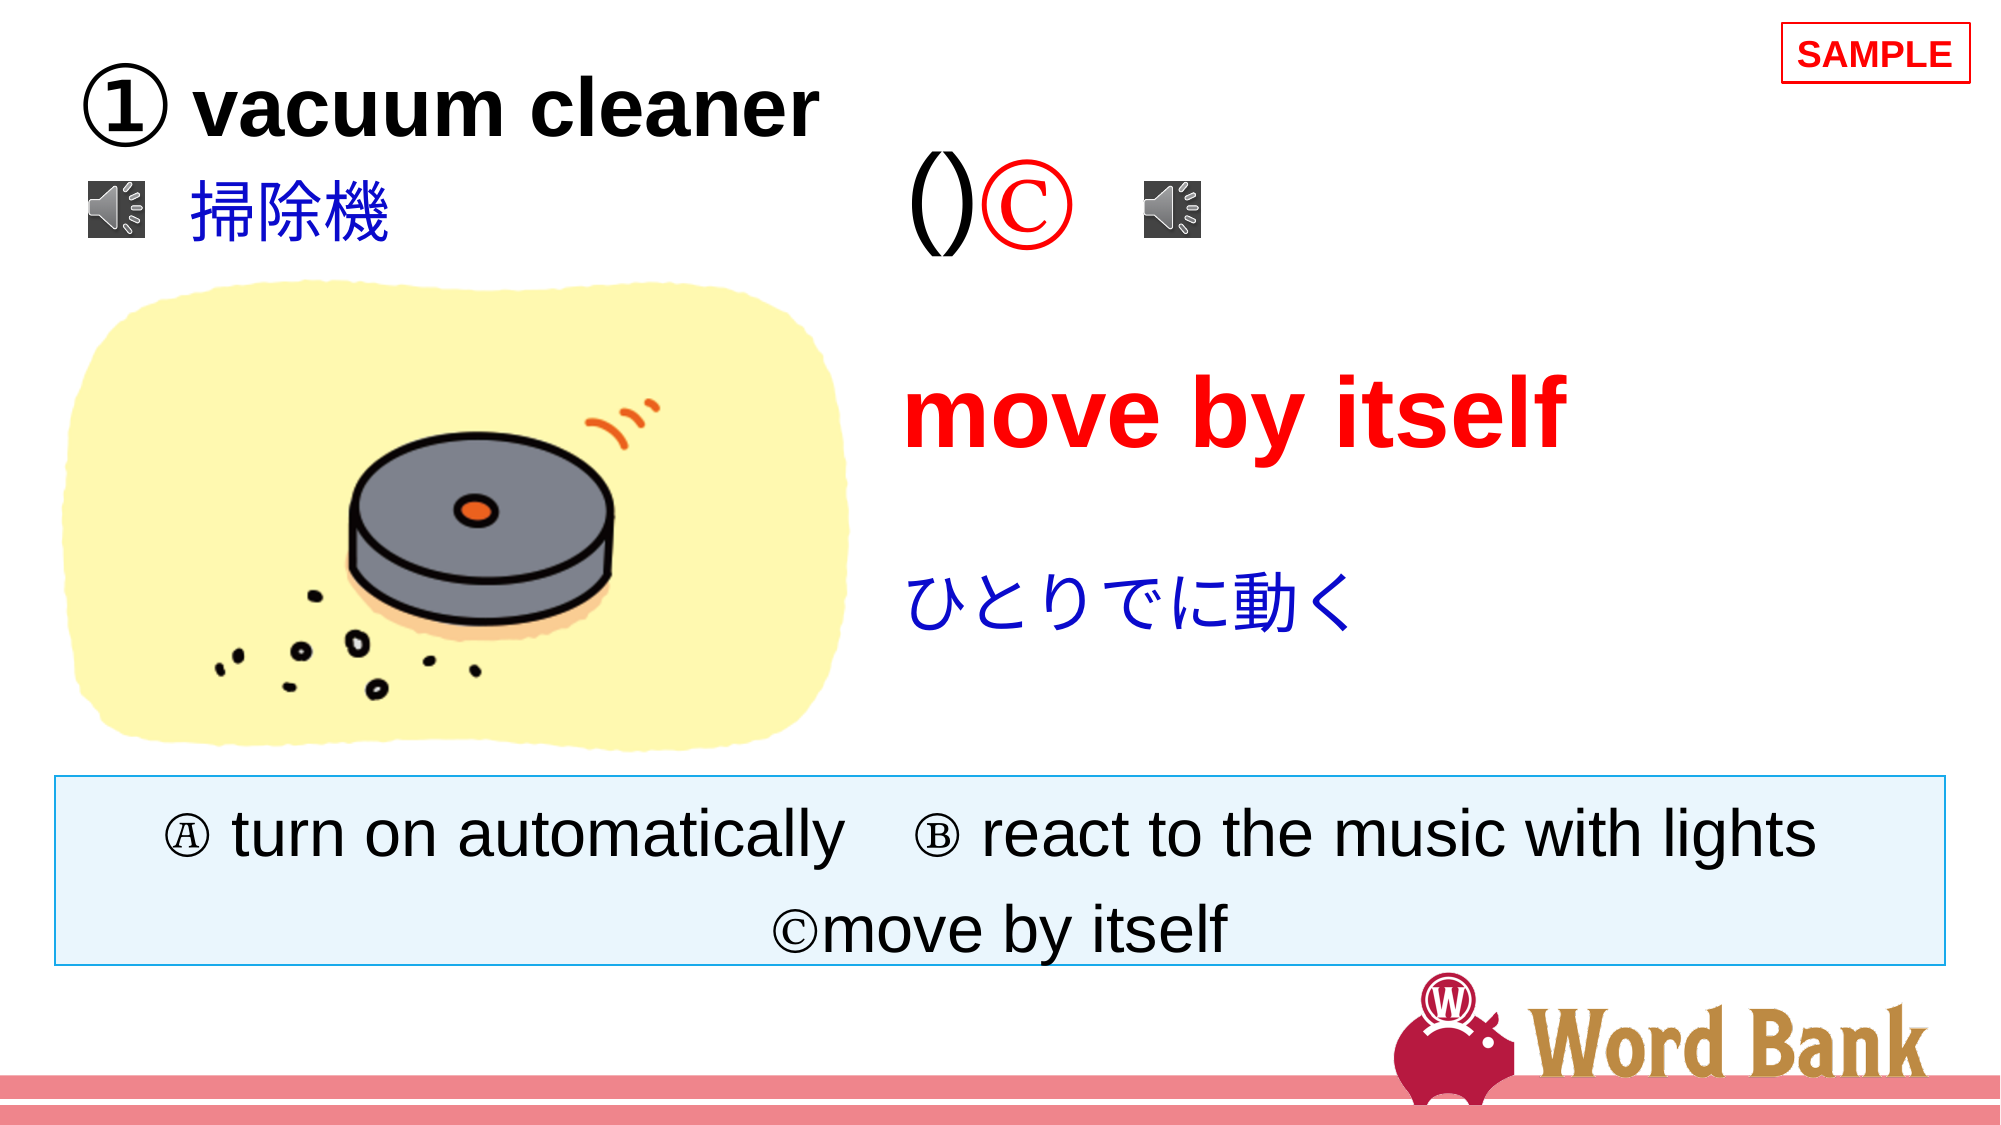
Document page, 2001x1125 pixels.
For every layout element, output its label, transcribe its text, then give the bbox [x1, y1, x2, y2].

list Ⓐ turn on automatically Ⓑ react to the music with lights Ⓒmove by itself [89, 781, 1911, 959]
list 掃除機 [174, 170, 887, 259]
list ひとりでに動く [887, 562, 1951, 767]
picture [1392, 970, 1515, 1106]
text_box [87, 179, 147, 239]
text_box SAMPLE [1782, 22, 1971, 83]
picture [58, 267, 887, 767]
list vacuum cleaner [177, 50, 887, 169]
list move by itself [887, 267, 1951, 562]
list Ⓒ [960, 145, 1074, 264]
picture [1525, 1000, 1932, 1080]
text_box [1142, 179, 1202, 239]
list ① [59, 50, 174, 169]
